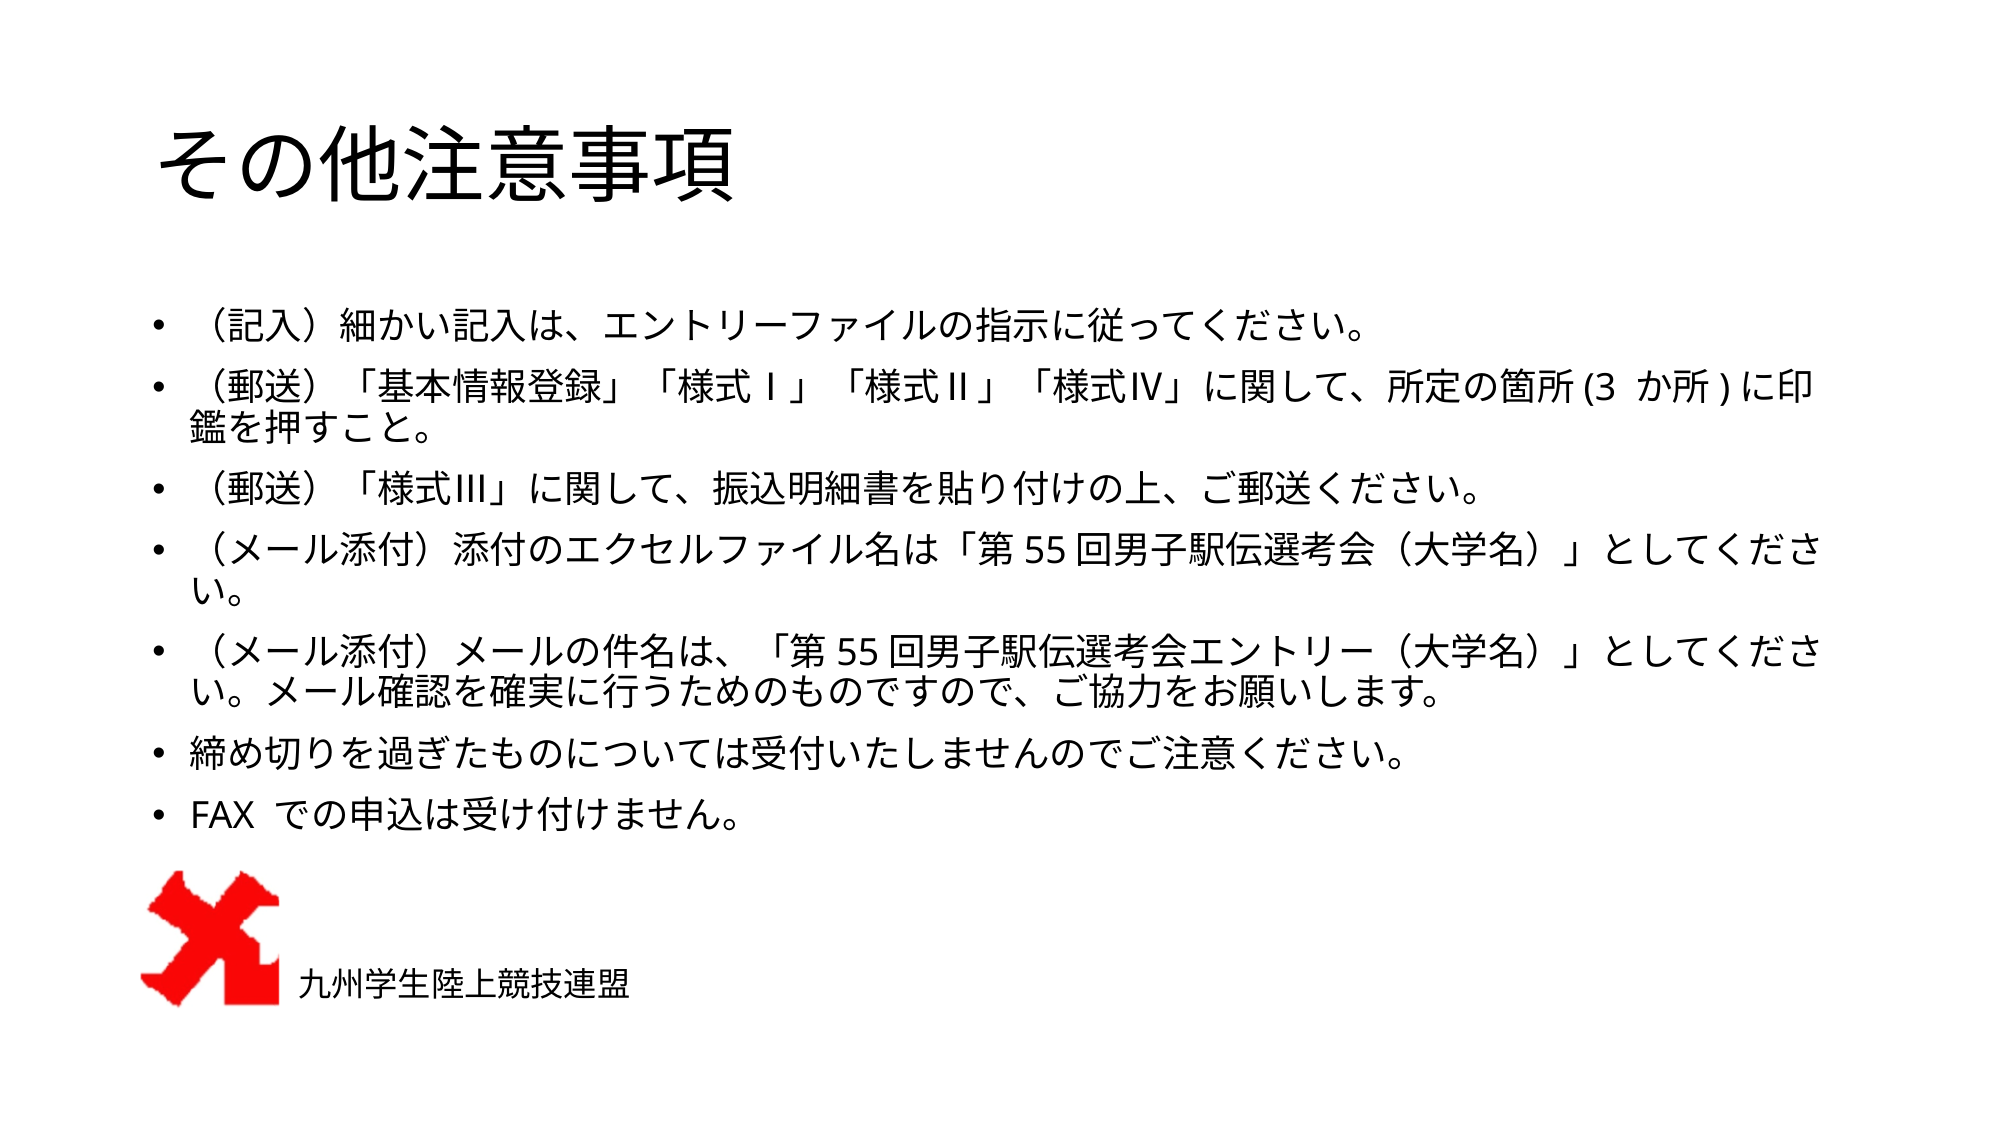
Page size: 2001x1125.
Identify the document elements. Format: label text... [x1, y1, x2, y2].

title その他注意事項 [137, 59, 1863, 278]
list （記入）細かい記入は、エントリーファイルの指示に従ってください。 （郵送）「基本情報登録」「様式Ⅰ」「様式Ⅱ」「様式Ⅳ」に関して、所定の箇所(3 か所)に印鑑を押すこと。 （郵送）「様式Ⅲ」に関して、振込明細書を貼り付けの上、ご郵送ください。 （メール添付）添付のエクセルファイル名は「第55回男子駅伝選考会（大学名）」としてください。 （メール添付）メールの件名は、「第55回男子駅伝選考会エントリー（大学名）」としてください。メール確認を確実に行うためのものですので、ご協力をお願いします。 締め切りを過ぎたものについては受付いたしませんのでご注意ください。 FAX での申込は受け付けません。 [137, 299, 1863, 1014]
